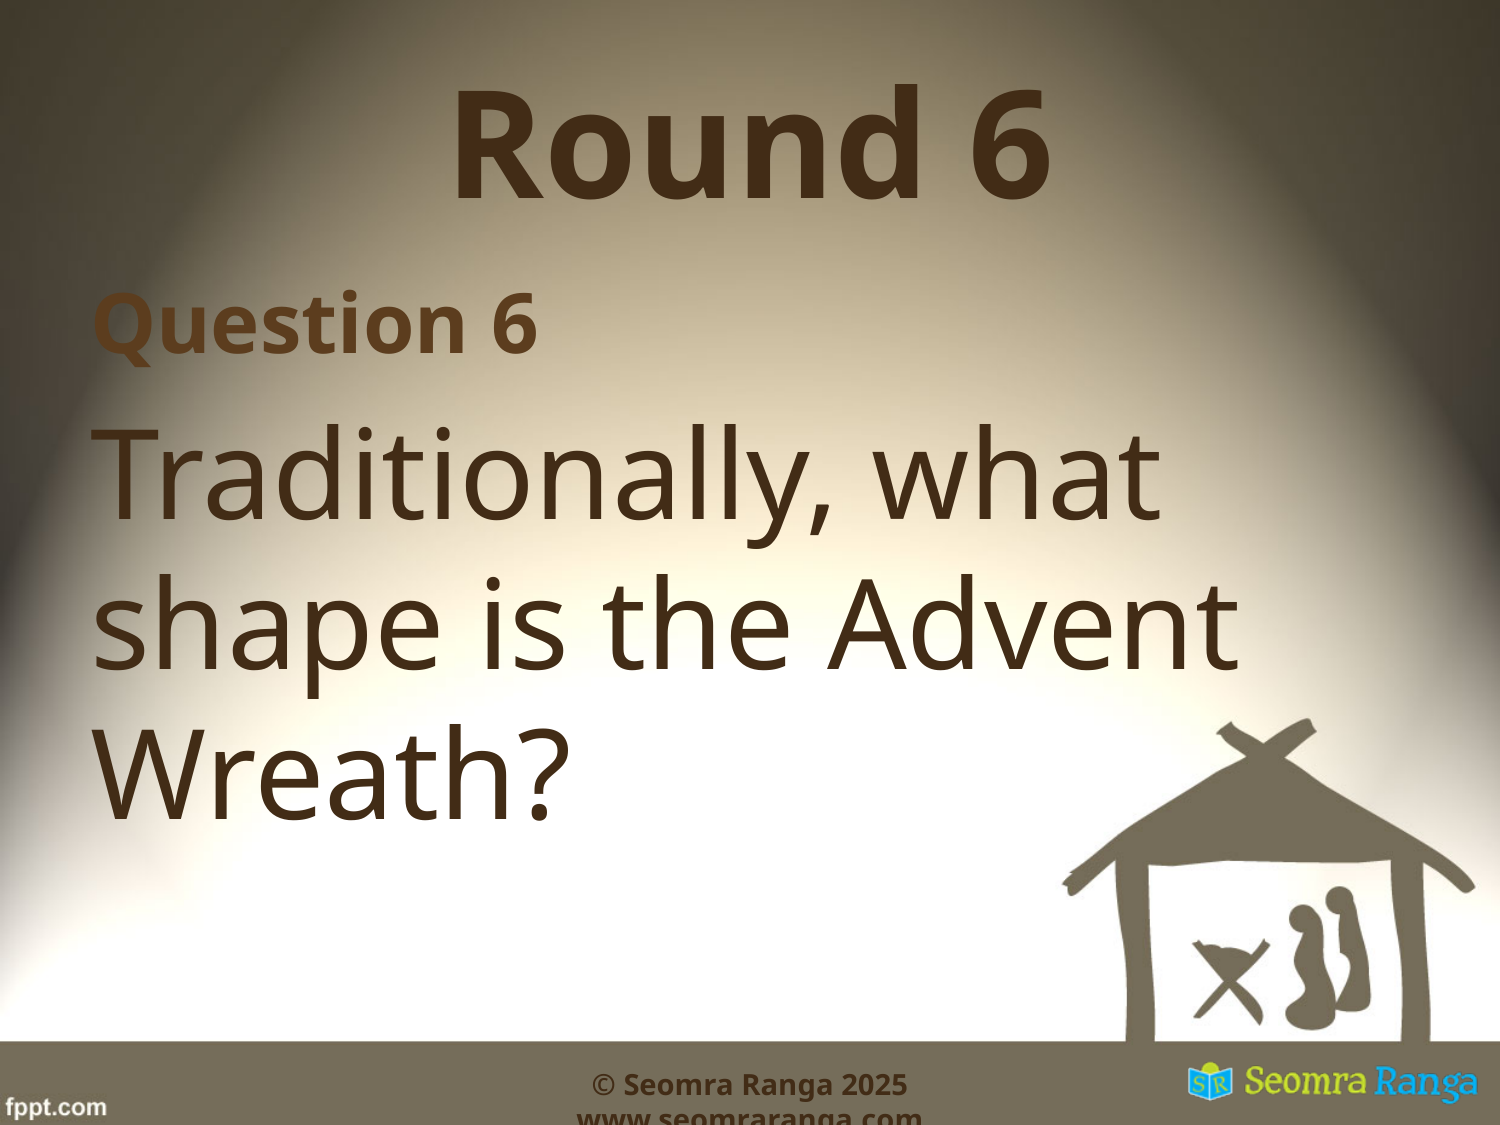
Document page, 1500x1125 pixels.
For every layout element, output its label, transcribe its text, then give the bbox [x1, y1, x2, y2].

text_box © Seomra Ranga 2025 www.seomraranga.com [401, 1058, 1099, 1125]
title Round 6 [75, 45, 1425, 233]
list Question 6 Traditionally, what shape is the Advent Wreath? [75, 262, 1425, 1005]
picture [0, 0, 1500, 1125]
